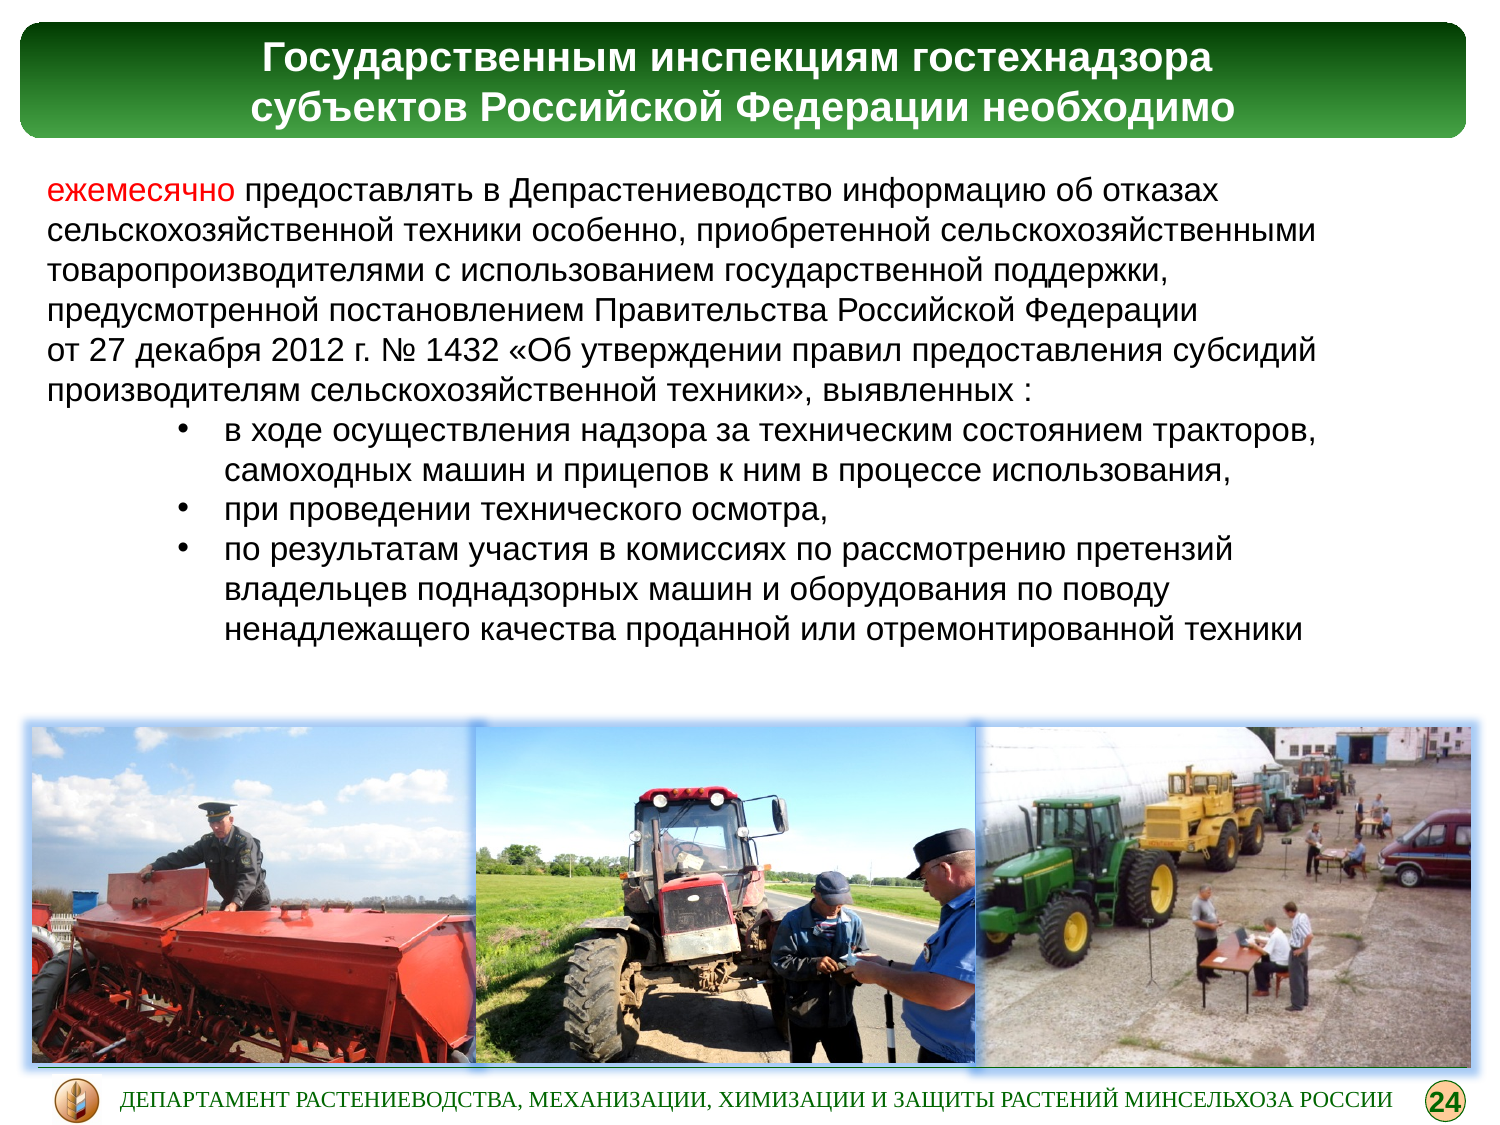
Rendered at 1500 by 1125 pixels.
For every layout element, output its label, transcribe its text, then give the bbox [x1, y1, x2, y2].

picture [52, 1074, 102, 1125]
text_box ежемесячно предоставлять в Депрастениеводство информацию об отказах сельскохозяйственной техники особенно, приобретенной сельскохозяйственными товаропроизводителями с использованием государственной поддержки, предусмотренной постановлением Правительства Российской Федерации от 27 декабря 2012 г. № 1432 «Об утверждении правил предоставления субсидий производителям сельскохозяйственной техники», выявленных : в ходе осуществления надзора за техническим состоянием тракторов, самоходных машин и прицепов к ним в процессе использования, при проведении технического осмотра, по результатам участия в комиссиях по рассмотрению претензий владельцев поднадзорных машин и оборудования по поводу ненадлежащего качества проданной или отремонтированной техники [32, 160, 1441, 655]
picture [31, 727, 975, 1063]
text_box ДЕПАРТАМЕНТ РАСТЕНИЕВОДСТВА, МЕХАНИЗАЦИИ, ХИМИЗАЦИИ И ЗАЩИТЫ РАСТЕНИЙ МИНСЕЛЬХОЗА РОССИИ [106, 1077, 1500, 1120]
picture [976, 727, 1471, 1068]
text_box Государственным инспекциям гостехнадзора субъектов Российской Федерации необходимо [20, 22, 1466, 138]
